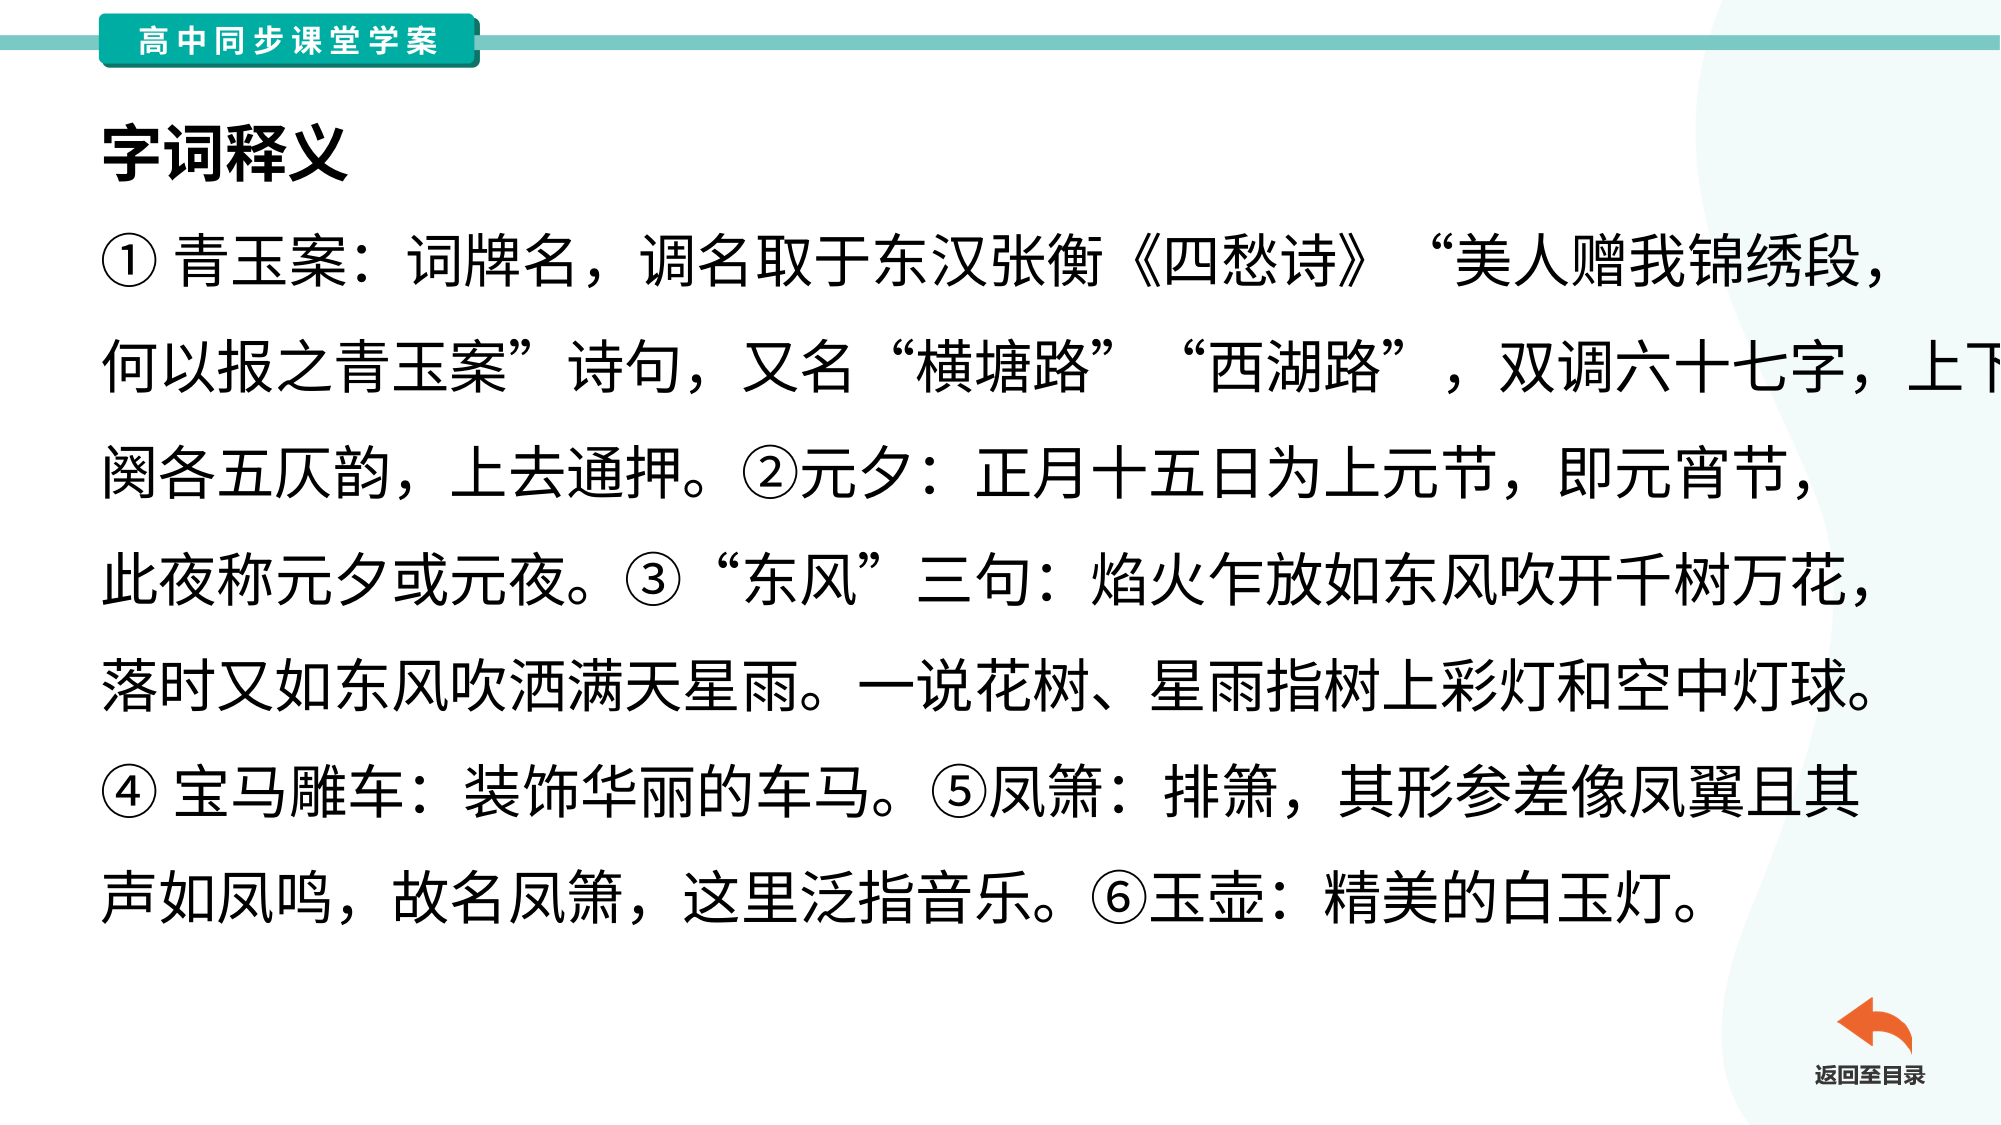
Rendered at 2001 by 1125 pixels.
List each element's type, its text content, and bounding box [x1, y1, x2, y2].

picture [0, 0, 2000, 1125]
text_box 字词释义 [100, 76, 1899, 177]
text_box ①青玉案：词牌名，调名取于东汉张衡《四愁诗》“美人赠我锦绣段， 何以报之青玉案”诗句，又名“横塘路”“西湖路”，双调六十七字，上下 阕各五仄韵，上去通押。②元夕：正月十五日为上元节，即元宵节， 此夜称元夕或元夜。③“东风”三句：焰火乍放如东风吹开千树万花， 落时又如东风吹洒满天星雨。一说花树、星雨指树上彩灯和空中灯球。 ④宝马雕车：装饰华丽的车马。⑤凤箫：排箫，其形参差像凤翼且其 声如凤鸣，故名凤箫，这里泛指音乐。⑥玉壶：精美的白玉灯。 [100, 187, 1899, 932]
